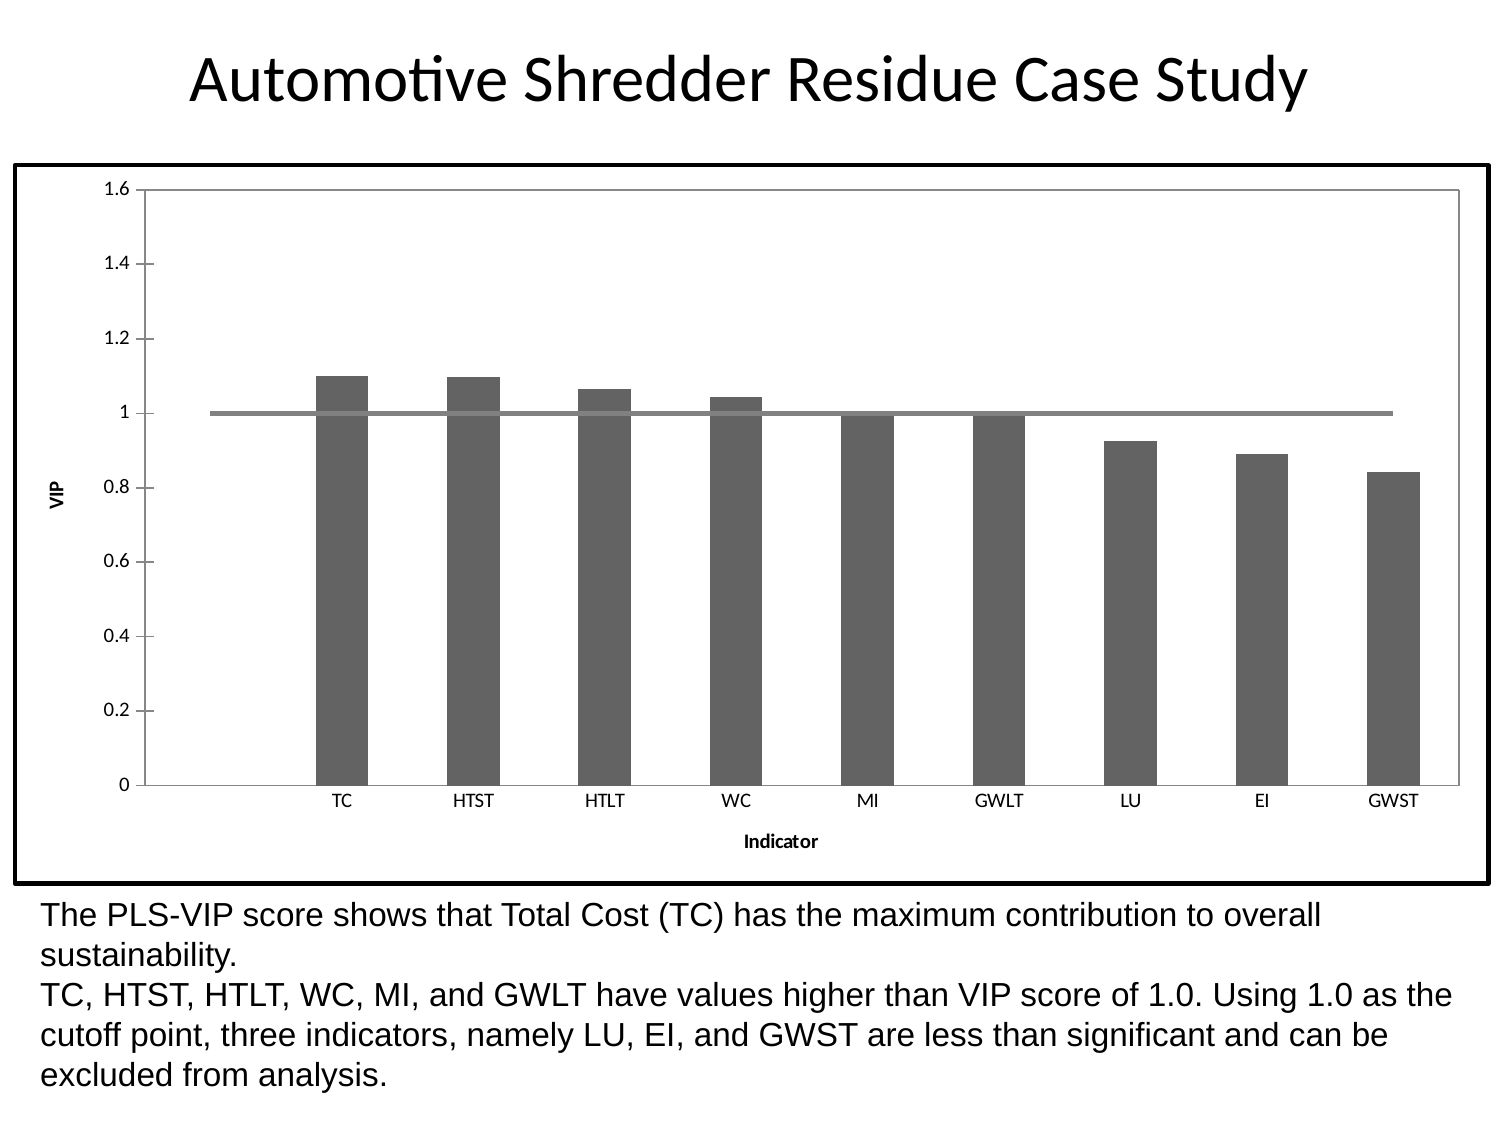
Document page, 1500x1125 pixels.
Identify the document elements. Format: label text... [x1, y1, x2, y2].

chart [12, 162, 1491, 886]
text_box The PLS-VIP score shows that Total Cost (TC) has the maximum contribution to overall sustainability. TC, HTST, HTLT, WC, MI, and GWLT have values higher than VIP score of 1.0. Using 1.0 as the cutoff point, three indicators, namely LU, EI, and GWST are less than significant and can be excluded from analysis. [25, 894, 1478, 1100]
title Automotive Shredder Residue Case Study [75, 0, 1425, 150]
